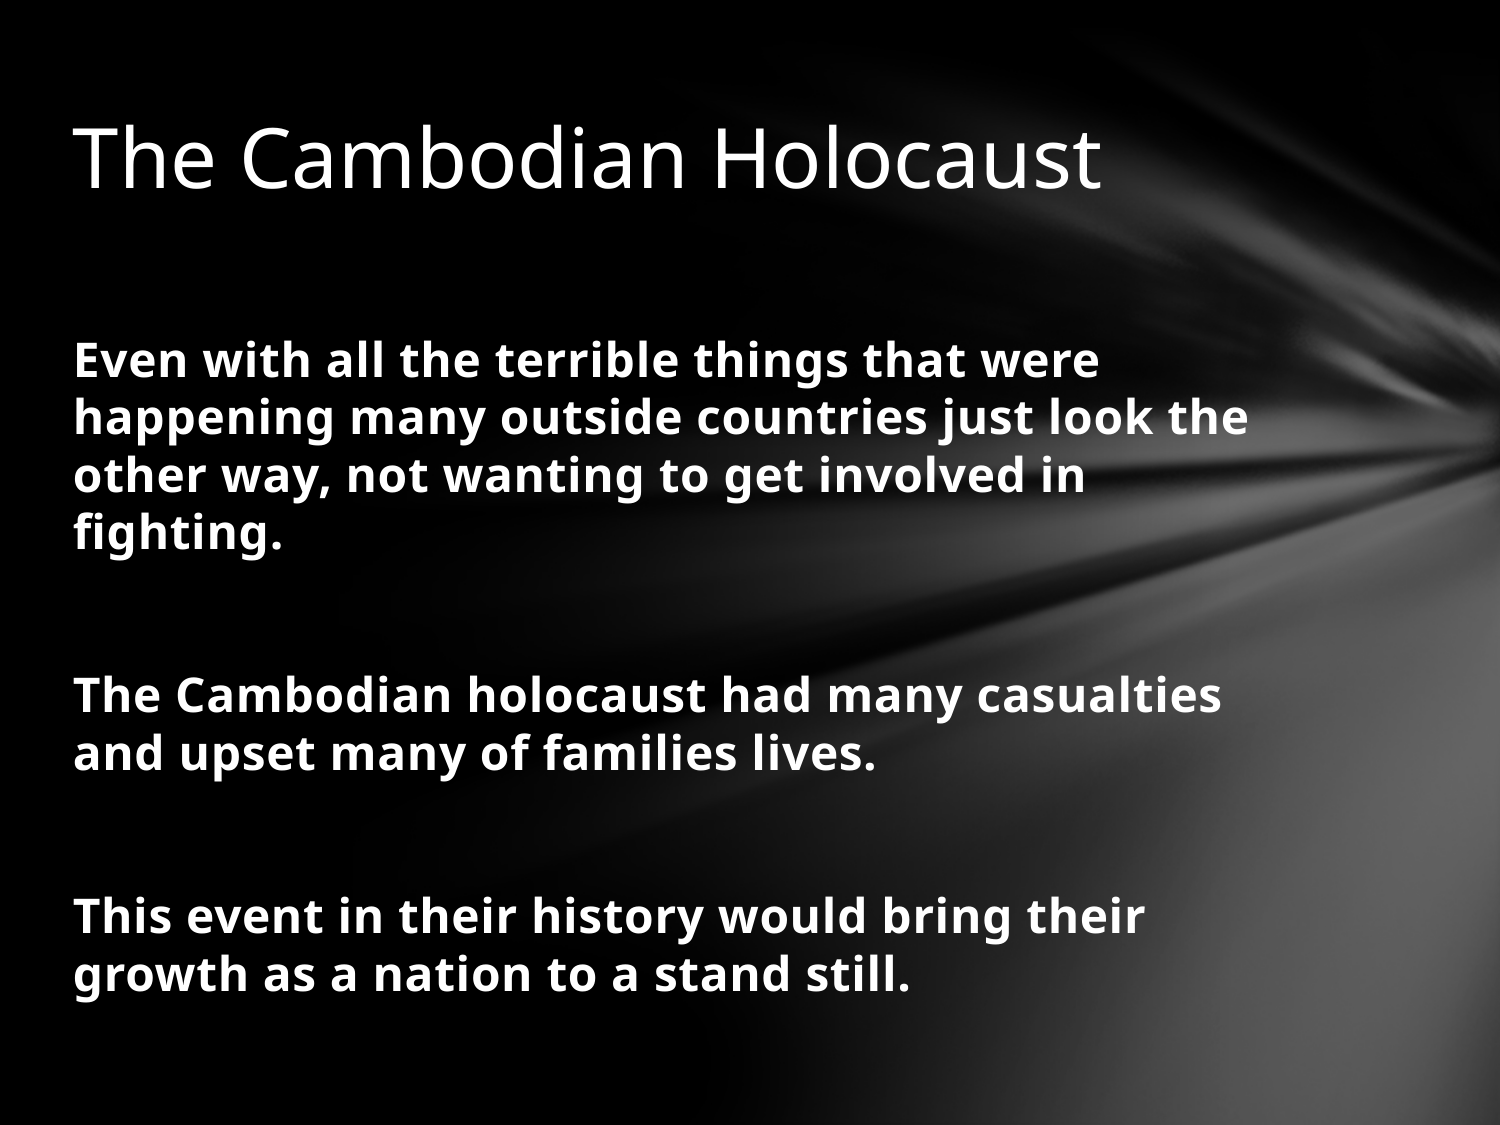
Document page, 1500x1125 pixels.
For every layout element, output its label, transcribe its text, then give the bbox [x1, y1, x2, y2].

list Even with all the terrible things that were happening many outside countries just look the other way, not wanting to get involved in fighting. The Cambodian holocaust had many casualties and upset many of families lives. This event in their history would bring their growth as a nation to a stand still. [57, 239, 1318, 1015]
title The Cambodian Holocaust [57, 37, 1318, 213]
